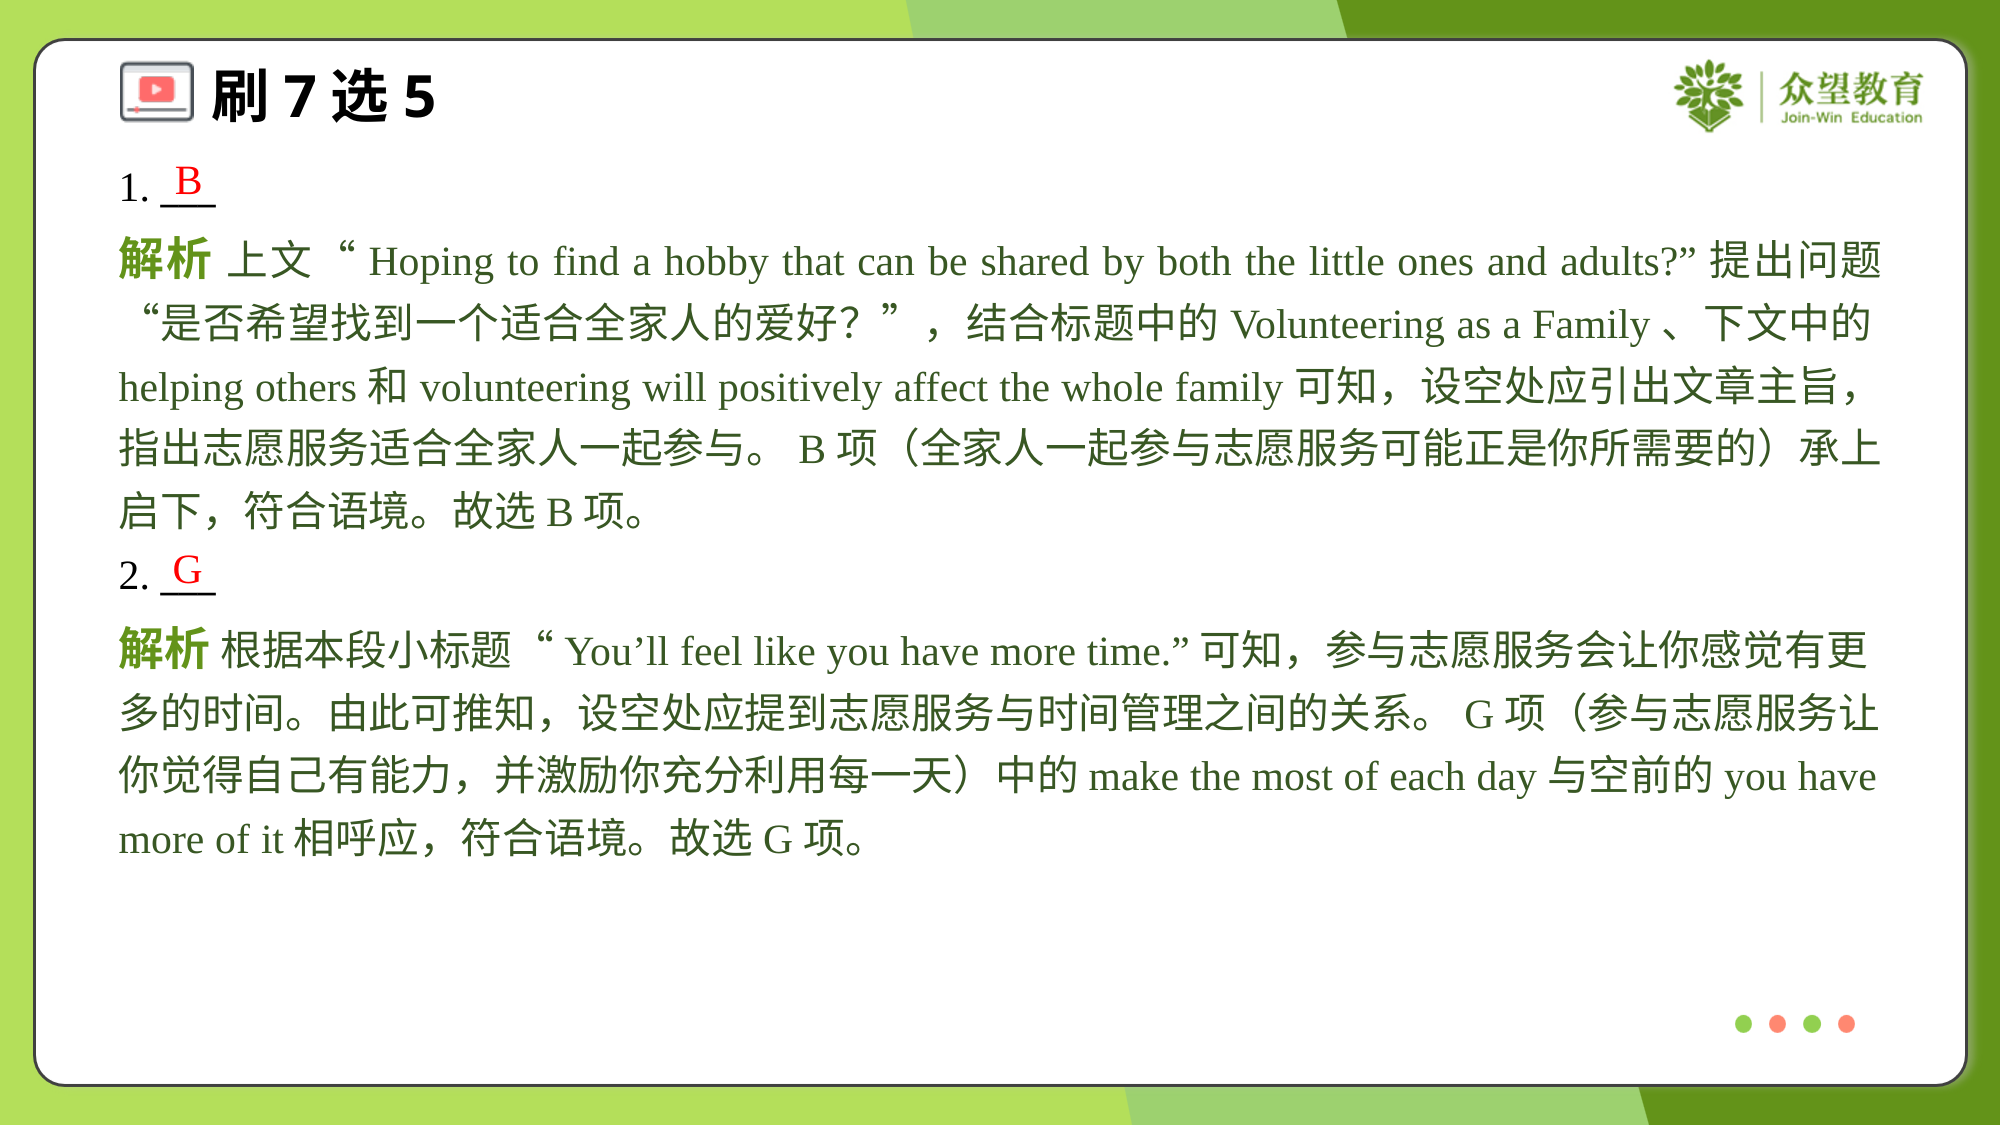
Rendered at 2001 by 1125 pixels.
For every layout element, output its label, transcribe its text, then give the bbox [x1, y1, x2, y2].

text_box G [167, 529, 208, 588]
text_box 1. ___ [118, 146, 1883, 204]
text_box B [170, 140, 208, 199]
text_box 解析 根据本段小标题“You’ll feel like you have more time.”可知，参与志愿服务会让你感觉有更多的时间。由此可推知，设空处应提到志愿服务与时间管理之间的关系。G项（参与志愿服务让你觉得自己有能力，并激励你充分利用每一天）中的make the most of each day与空前的you have more of it相呼应，符合语境。故选G项。 [118, 605, 1883, 857]
text_box 2. ___ [118, 535, 1883, 593]
text_box 解析 上文“Hoping to find a hobby that can be shared by both the little ones and adults?”提出问题“是否希望找到一个适合全家人的爱好？”，结合标题中的Volunteering as a Family、下文中的helping others和volunteering will positively affect the whole family可知，设空处应引出文章主旨，指出志愿服务适合全家人一起参与。B项（全家人一起参与志愿服务可能正是你所需要的）承上启下，符合语境。故选B项。 [118, 215, 1883, 530]
picture [0, 0, 2000, 1125]
